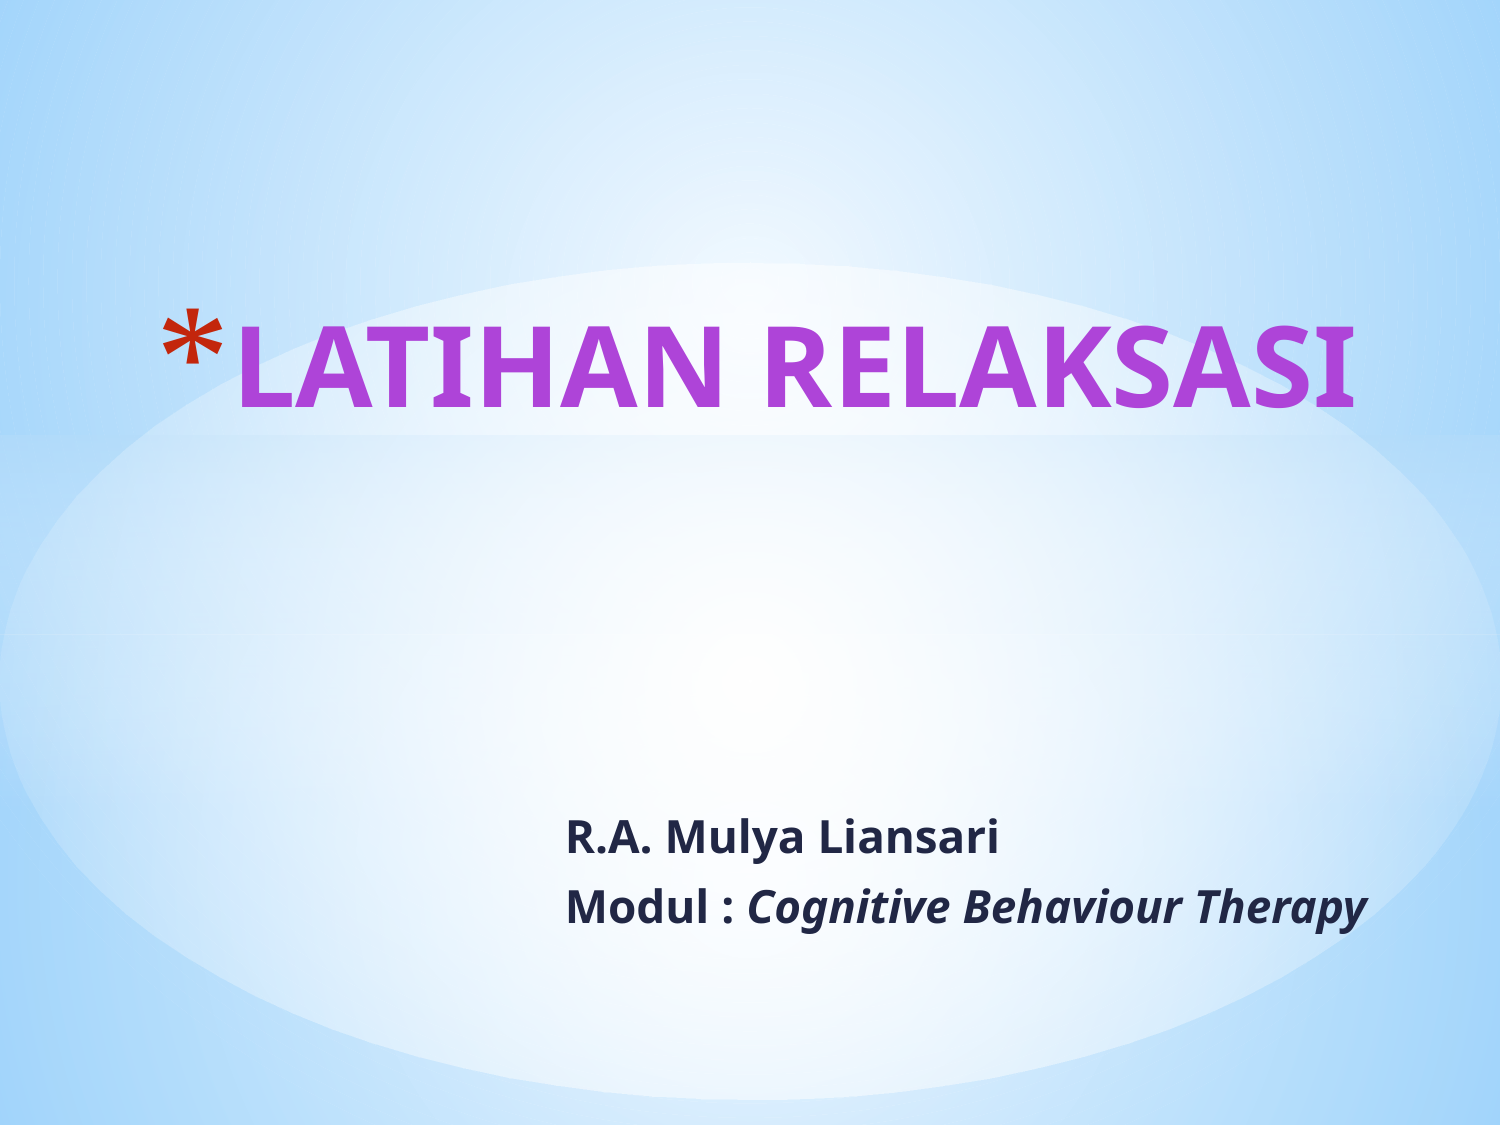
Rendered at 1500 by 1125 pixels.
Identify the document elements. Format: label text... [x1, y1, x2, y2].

subtitle R.A. Mulya Liansari Modul : Cognitive Behaviour Therapy [549, 800, 1434, 1037]
title LATIHAN RELAKSASI [112, 287, 1388, 529]
